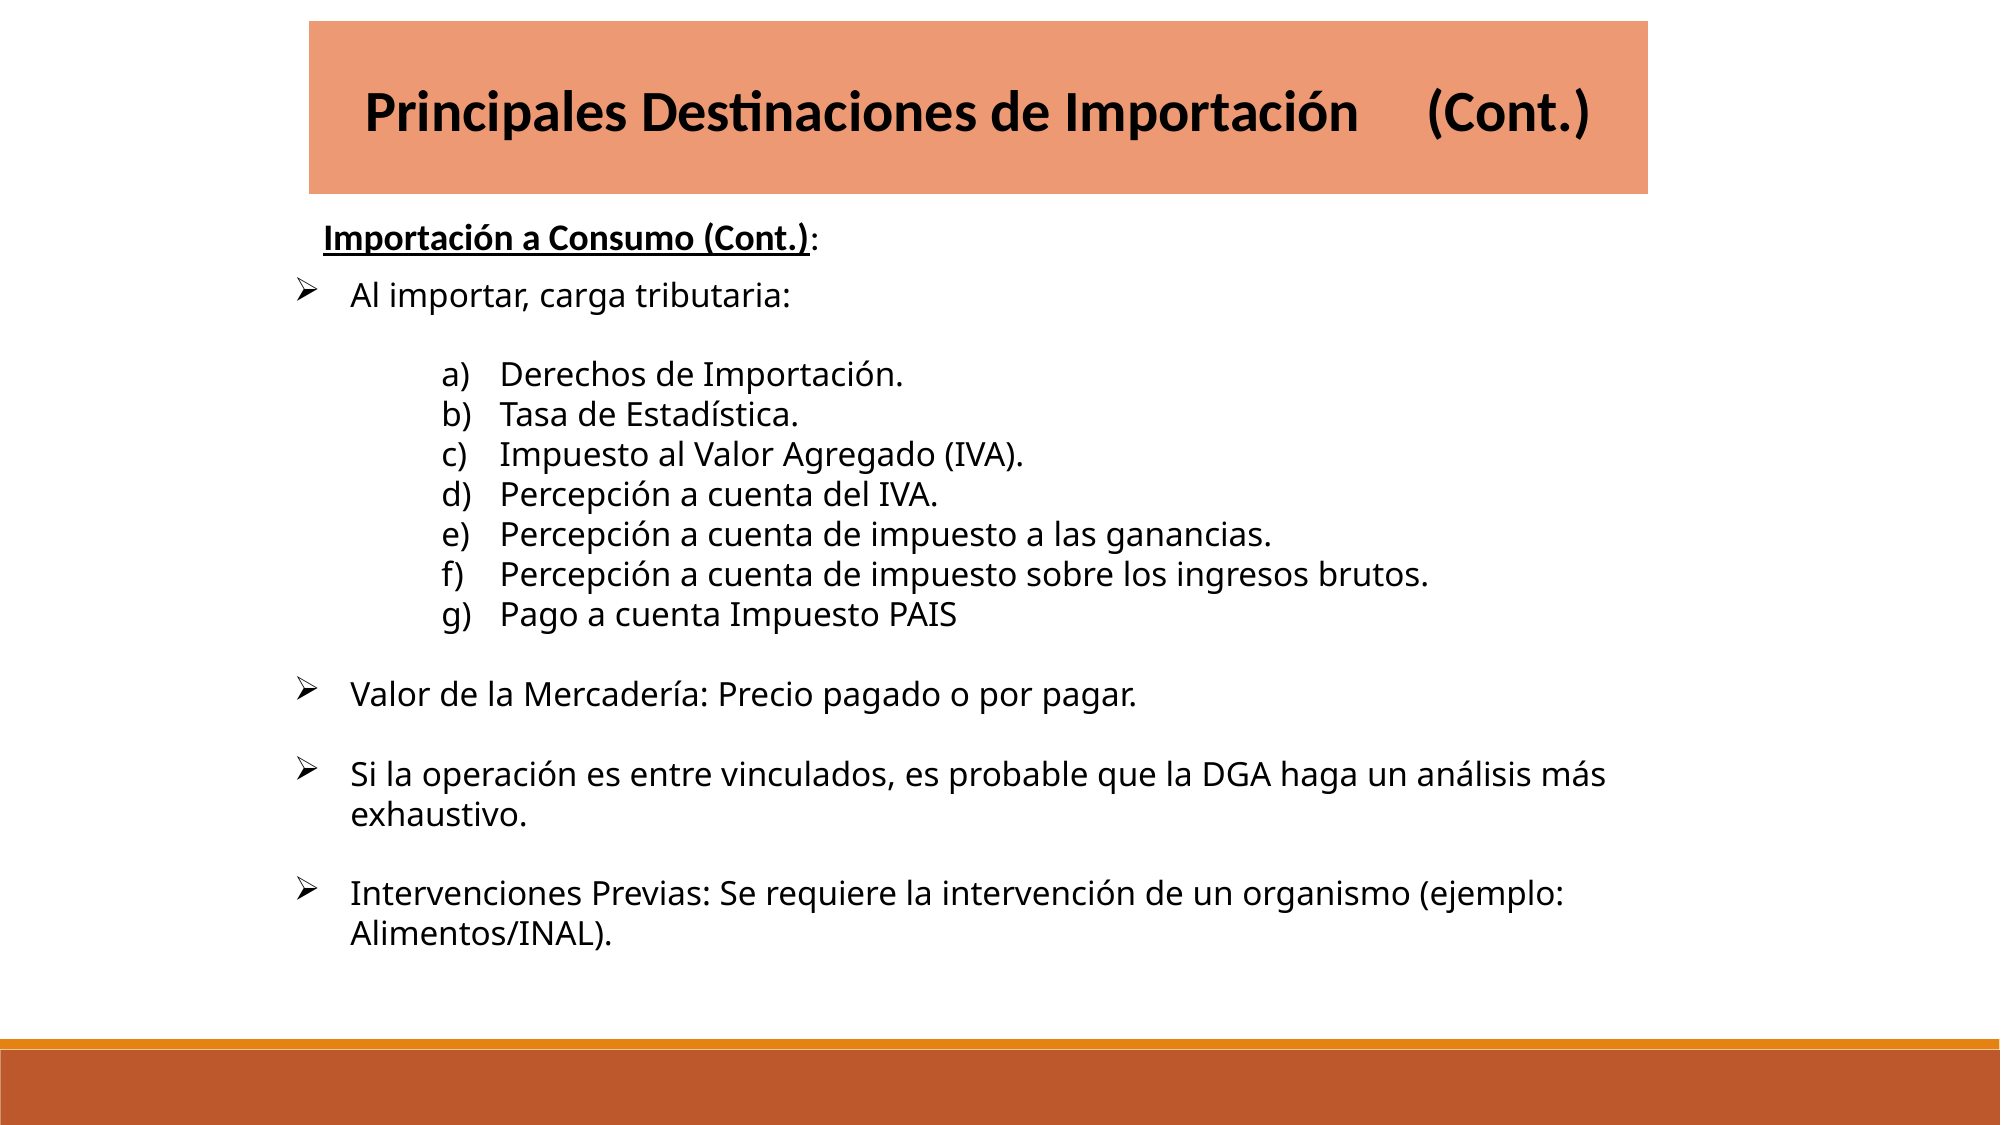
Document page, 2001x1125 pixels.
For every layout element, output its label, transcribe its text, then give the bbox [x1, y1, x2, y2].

text_box Al importar, carga tributaria: Derechos de Importación. Tasa de Estadística. Impuesto al Valor Agregado (IVA). Percepción a cuenta del IVA. Percepción a cuenta de impuesto a las ganancias. Percepción a cuenta de impuesto sobre los ingresos brutos. Pago a cuenta Impuesto PAIS Valor de la Mercadería: Precio pagado o por pagar. Si la operación es entre vinculados, es probable que la DGA haga un análisis más exhaustivo. Intervenciones Previas: Se requiere la intervención de un organismo (ejemplo: Alimentos/INAL). [279, 266, 1733, 995]
text_box Importación a Consumo (Cont.): [308, 205, 835, 266]
text_box Principales Destinaciones de Importación (Cont.) [305, 17, 1652, 198]
